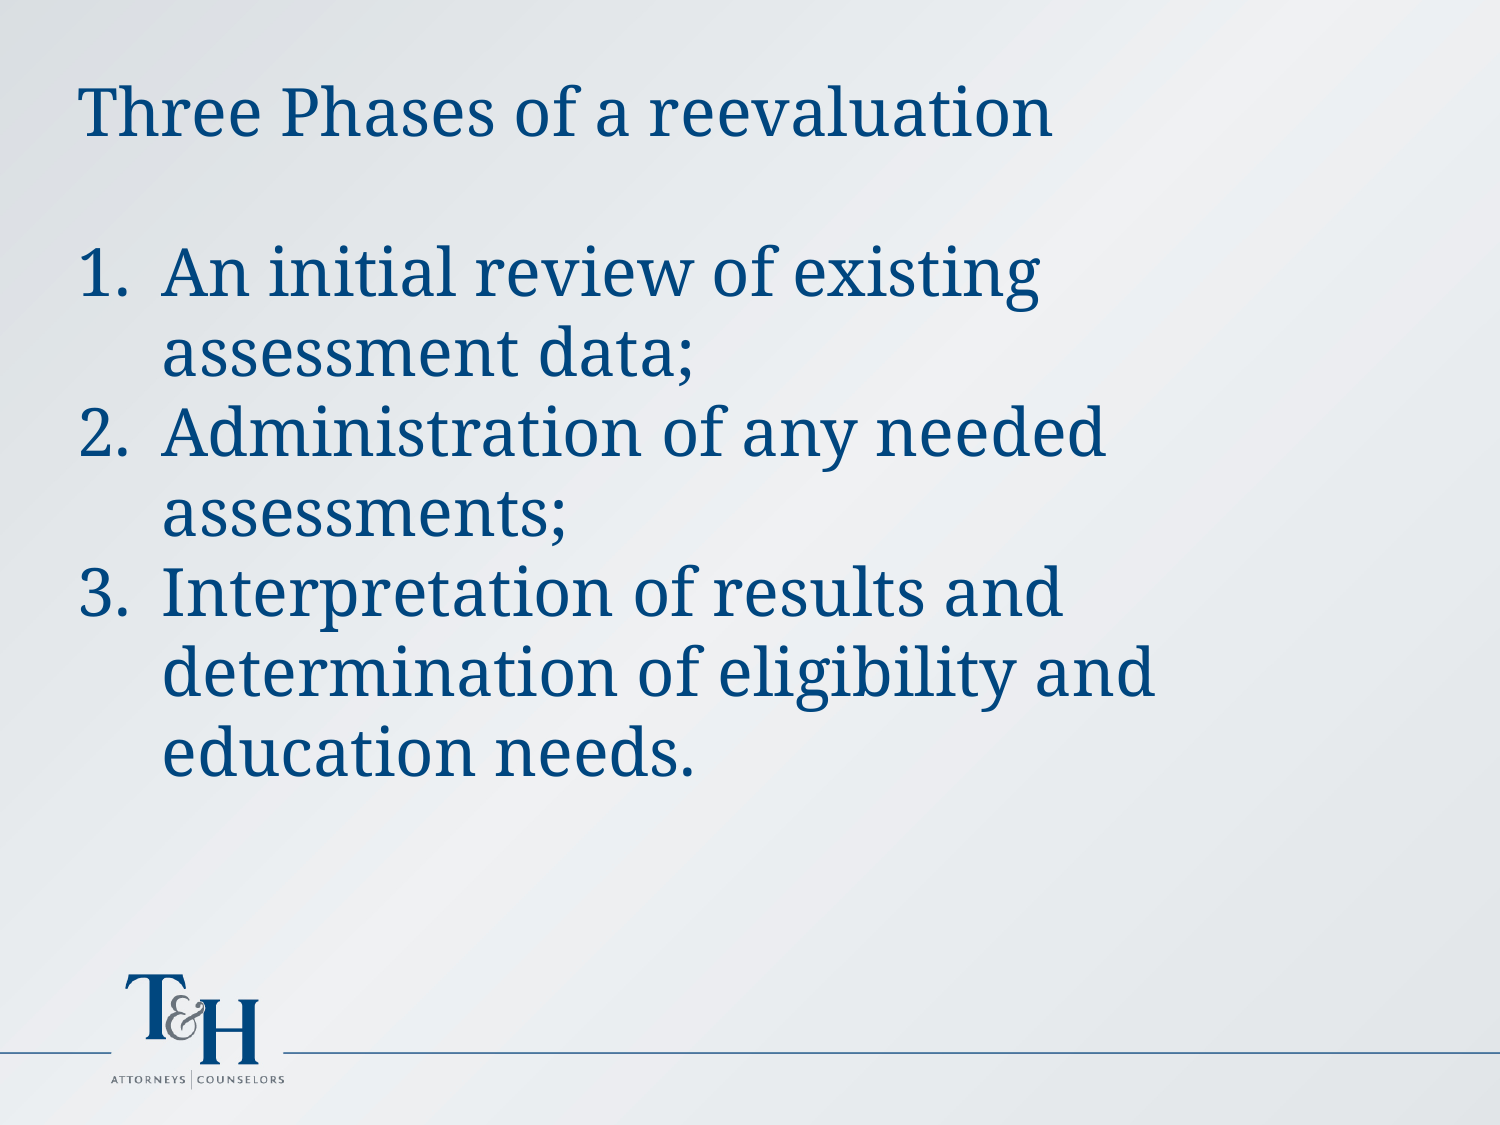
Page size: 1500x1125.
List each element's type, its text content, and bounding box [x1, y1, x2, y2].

text_box Three Phases of a reevaluation An initial review of existing assessment data; Administration of any needed assessments; Interpretation of results and determination of eligibility and education needs. [62, 62, 1388, 797]
picture [0, 0, 1500, 1125]
